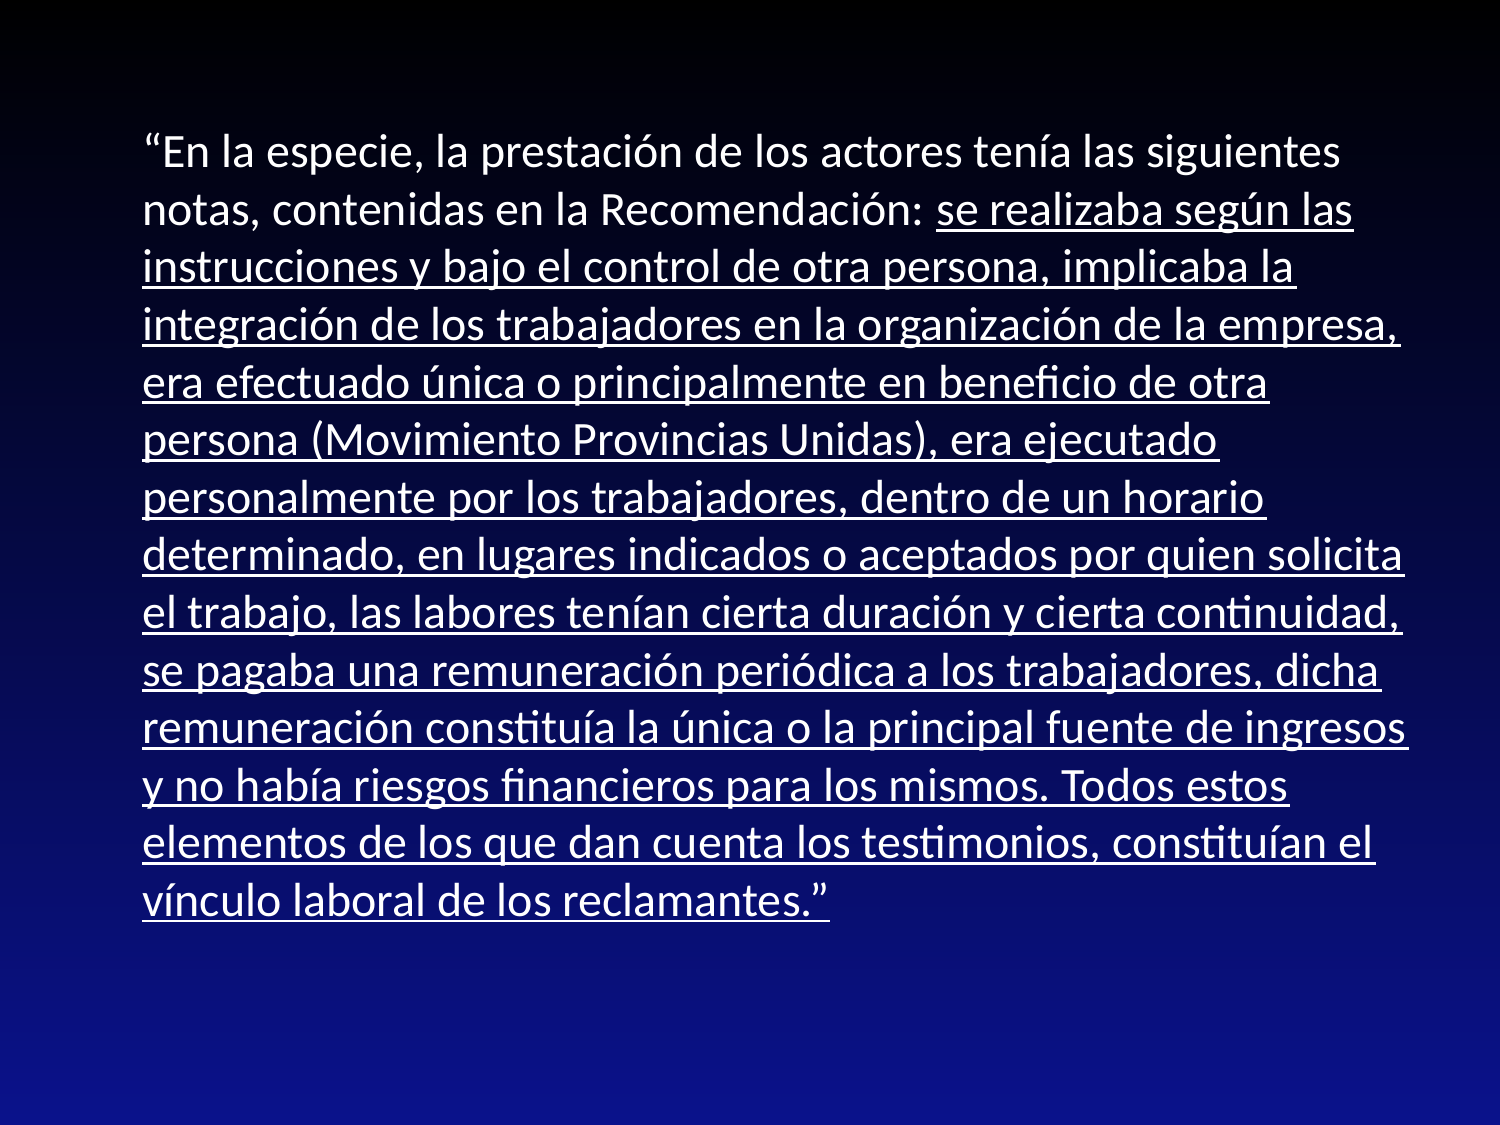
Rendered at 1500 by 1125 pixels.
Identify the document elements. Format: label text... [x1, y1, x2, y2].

list “En la especie, la prestación de los actores tenía las siguientes notas, contenidas en la Recomendación: se realizaba según las instrucciones y bajo el control de otra persona, implicaba la integración de los trabajadores en la organización de la empresa, era efectuado única o principalmente en beneficio de otra persona (Movimiento Provincias Unidas), era ejecutado personalmente por los trabajadores, dentro de un horario determinado, en lugares indicados o aceptados por quien solicita el trabajo, las labores tenían cierta duración y cierta continuidad, se pagaba una remuneración periódica a los trabajadores, dicha remuneración constituía la única o la principal fuente de ingresos y no había riesgos financieros para los mismos. Todos estos elementos de los que dan cuenta los testimonios, constituían el vínculo laboral de los reclamantes.” [74, 54, 1426, 1006]
